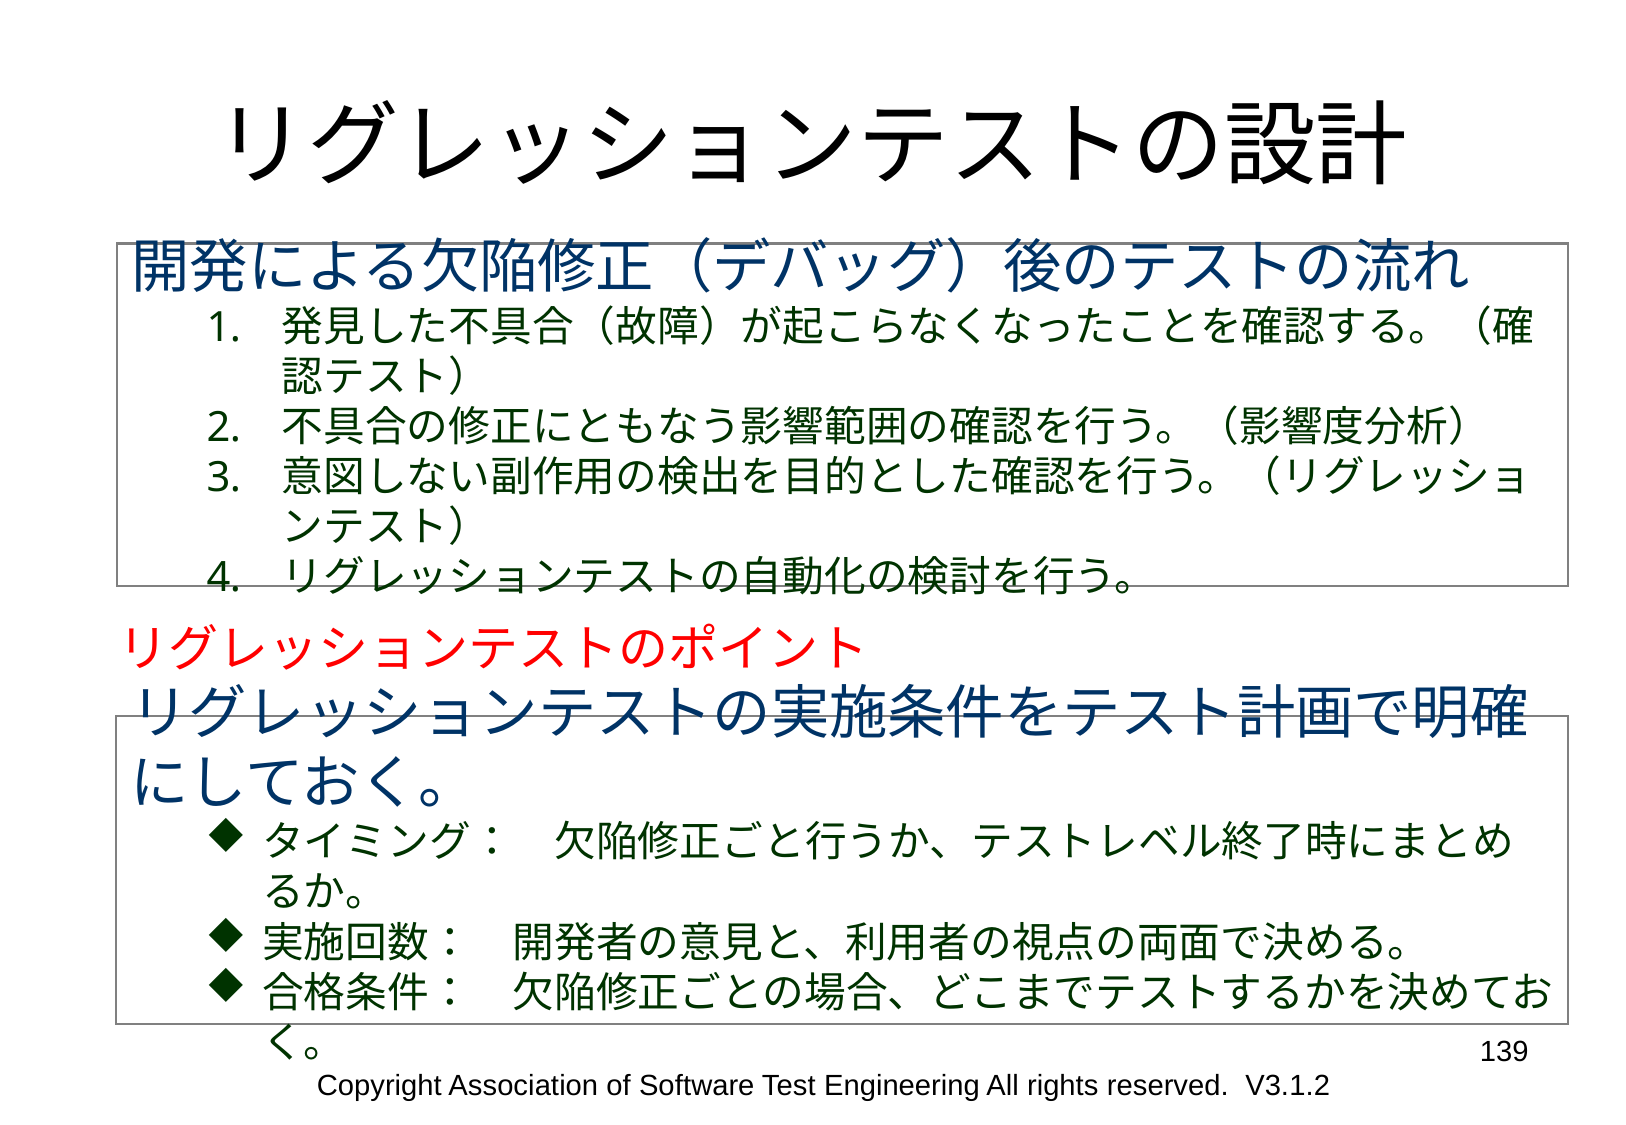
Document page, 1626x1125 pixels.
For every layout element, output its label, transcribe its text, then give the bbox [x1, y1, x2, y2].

slide_number 139 [1164, 1025, 1544, 1103]
text_box 開発による欠陥修正（デバッグ）後のテストの流れ 発見した不具合（故障）が起こらなくなったことを確認する。（確認テスト） 不具合の修正にともなう影響範囲の確認を行う。（影響度分析） 意図しない副作用の検出を目的とした確認を行う。（リグレッションテスト） リグレッションテストの自動化の検討を行う。 [116, 243, 1569, 586]
footer Copyright Association of Software Test Engineering All rights reserved. V3.1.2 [233, 1058, 1416, 1103]
text_box リグレッションテストのポイント [103, 609, 907, 685]
title リグレッションテストの設計 [120, 46, 1503, 235]
text_box リグレッションテストの実施条件をテスト計画で明確にしておく。 タイミング： 欠陥修正ごと行うか、テストレベル終了時にまとめるか。 実施回数： 開発者の意見と、利用者の視点の両面で決める。 合格条件： 欠陥修正ごとの場合、どこまでテストするかを決めておく。 [115, 716, 1569, 1025]
